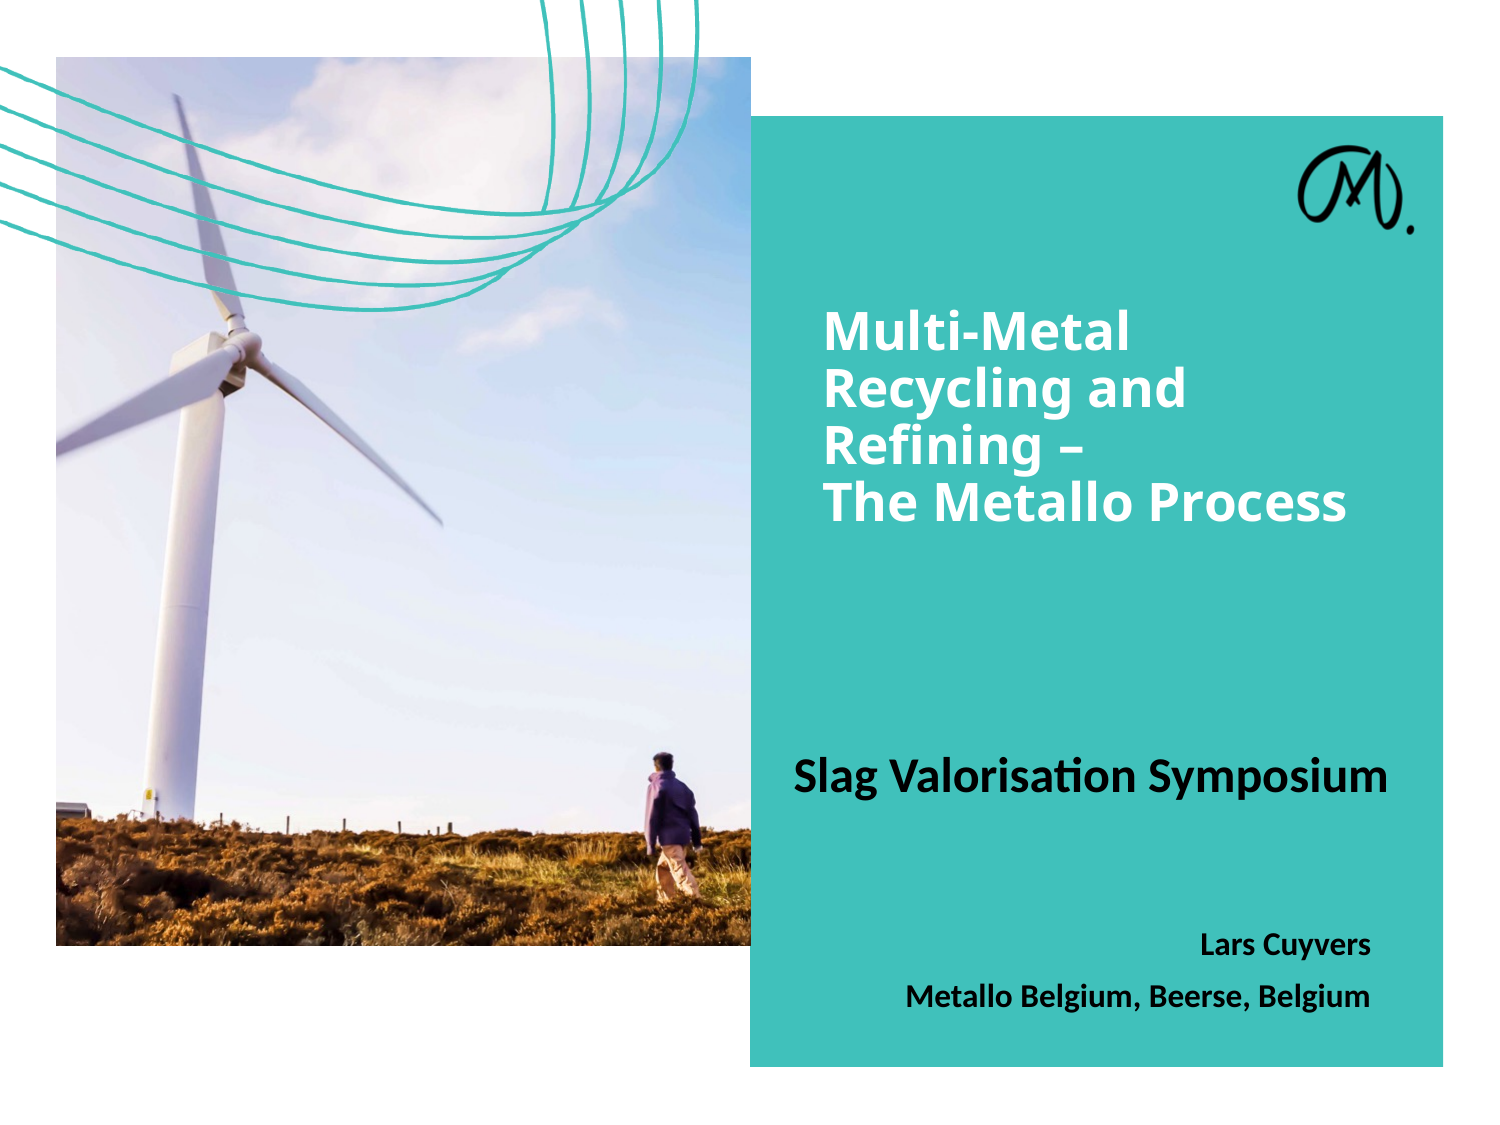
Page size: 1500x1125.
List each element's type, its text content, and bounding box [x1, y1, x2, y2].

subtitle Slag Valorisation Symposium [778, 679, 1415, 844]
title Multi-Metal Recycling and Refining – The Metallo Process [807, 263, 1387, 541]
list Lars Cuyvers Metallo Belgium, Beerse, Belgium [807, 981, 1387, 1022]
picture [0, 0, 751, 946]
picture [1248, 82, 1464, 298]
